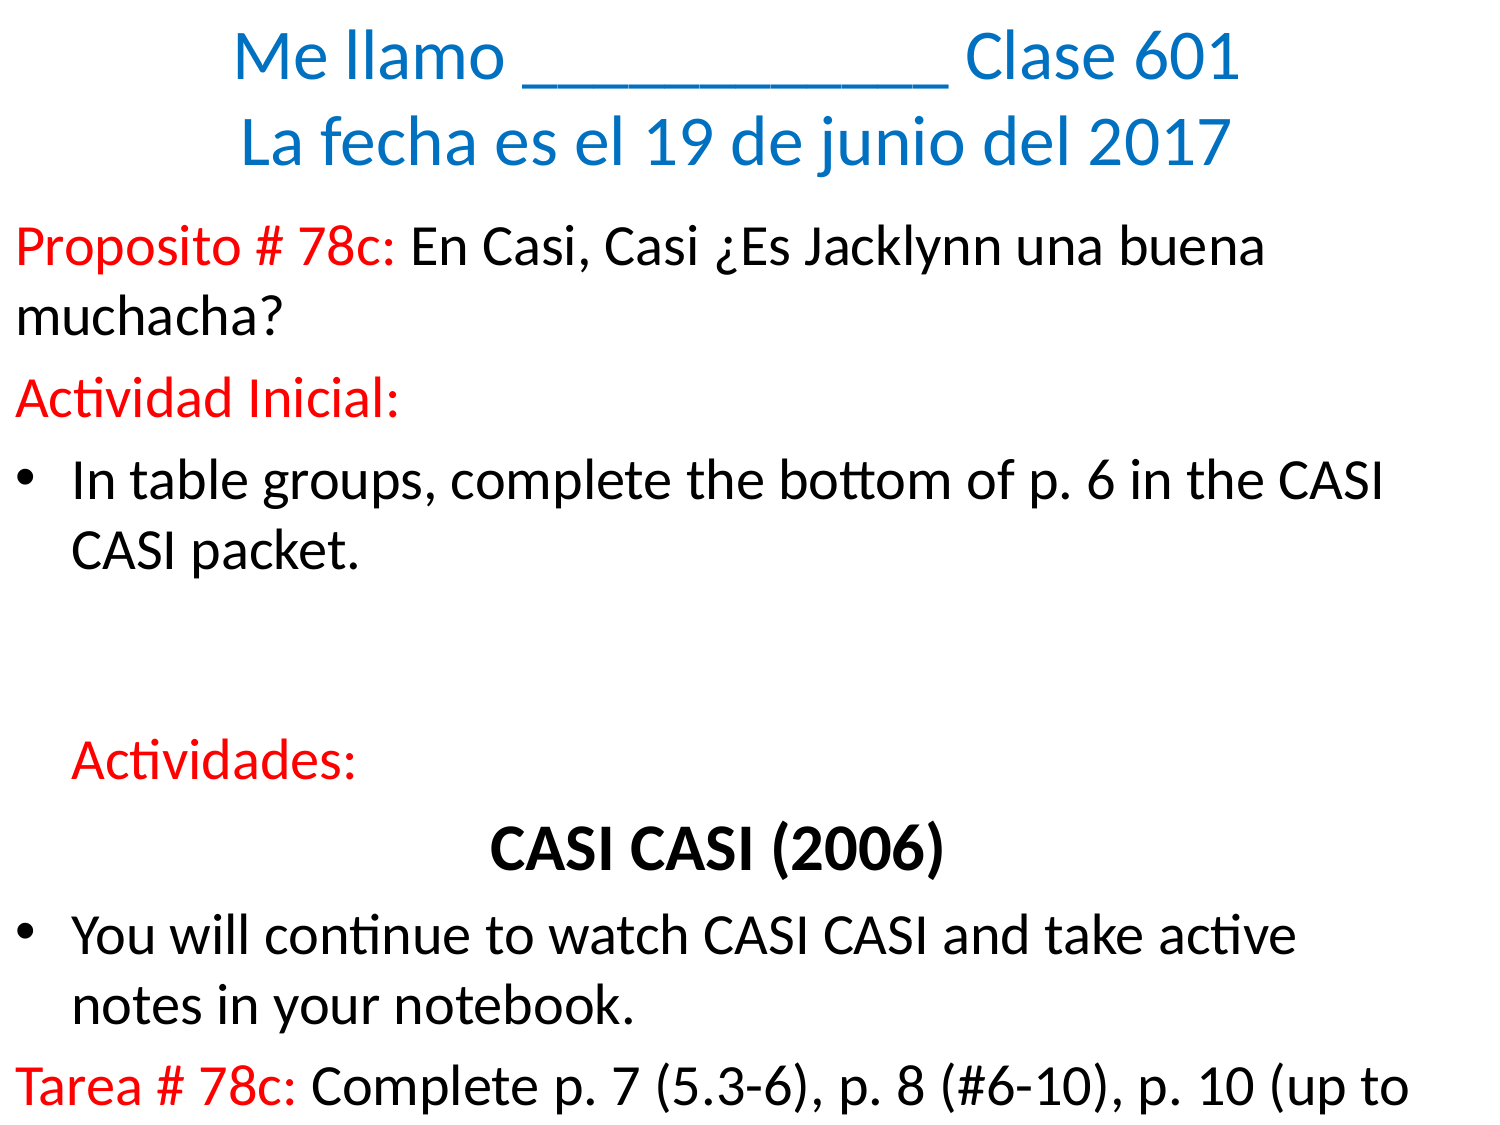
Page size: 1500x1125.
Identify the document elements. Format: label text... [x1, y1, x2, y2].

list Proposito # 78c: En Casi, Casi ¿Es Jacklynn una buena muchacha? Actividad Inicial: In table groups, complete the bottom of p. 6 in the CASI CASI packet. Actividades: CASI CASI (2006) You will continue to watch CASI CASI and take active notes in your notebook. Tarea # 78c: Complete p. 7 (5.3-6), p. 8 (#6-10), p. 10 (up to 3.3) of the CASI CASI Spanish Study Guide. [0, 200, 1438, 963]
title Me llamo ____________ Clase 601 La fecha es el 19 de junio del 2017 [62, 0, 1413, 188]
